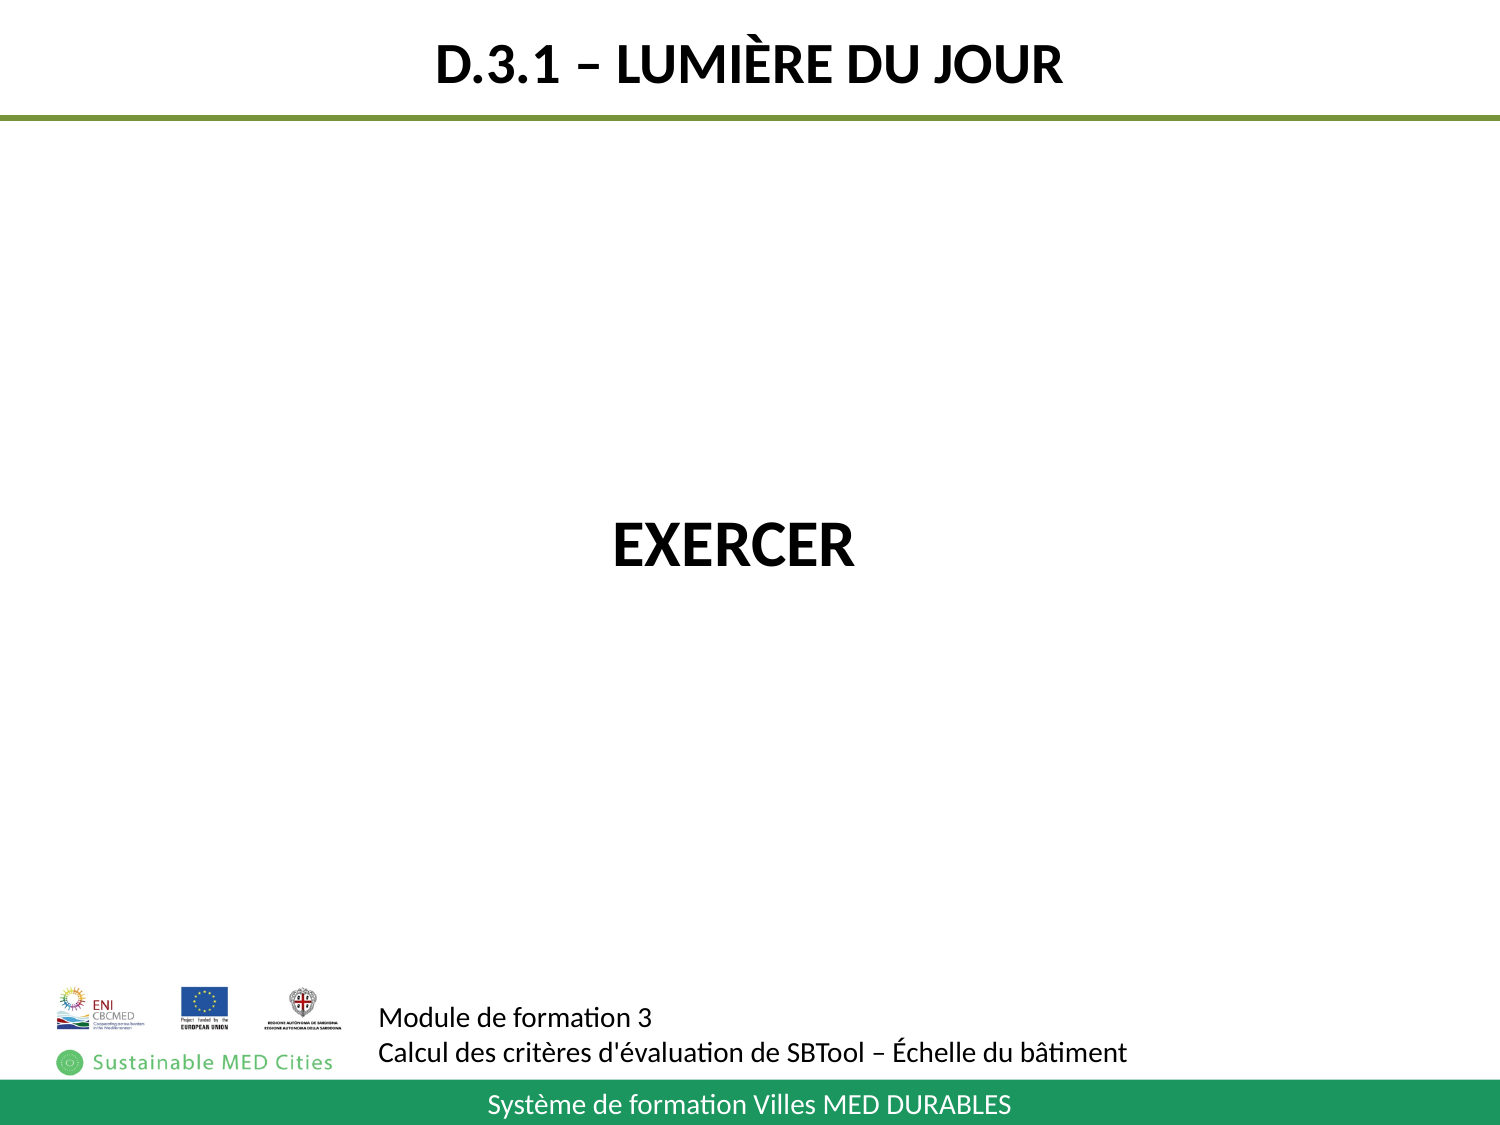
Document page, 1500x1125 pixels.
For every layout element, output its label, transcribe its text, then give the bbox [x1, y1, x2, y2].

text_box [0, 972, 1500, 1125]
title D.3.1 – LUMIÈRE DU JOUR [0, 0, 1500, 121]
list EXERCER [43, 262, 1425, 944]
